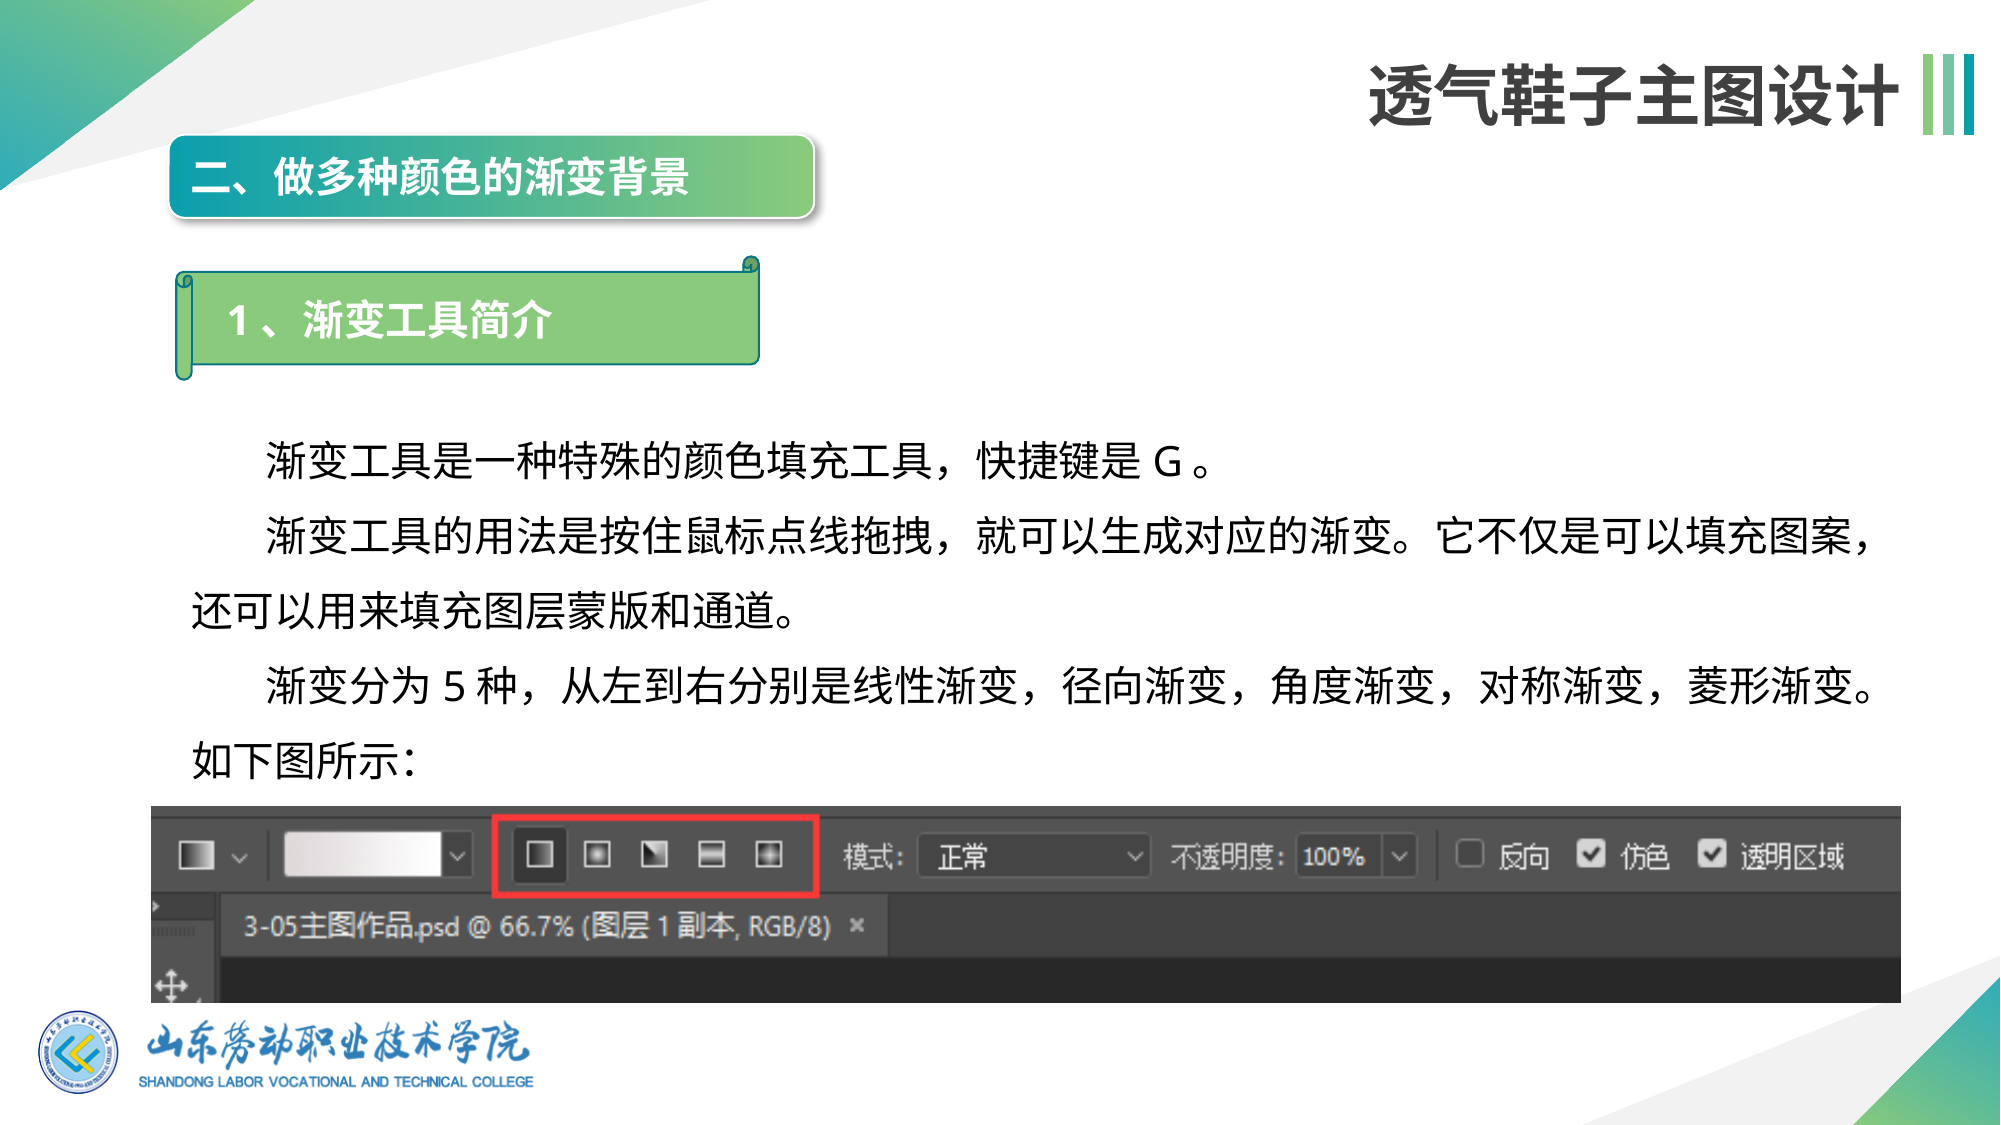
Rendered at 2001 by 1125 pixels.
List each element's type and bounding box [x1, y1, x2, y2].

picture [38, 1010, 550, 1094]
text_box [1928, 54, 1969, 136]
text_box [91, 134, 1352, 218]
picture [151, 806, 1901, 1003]
text_box [0, 0, 2000, 1125]
